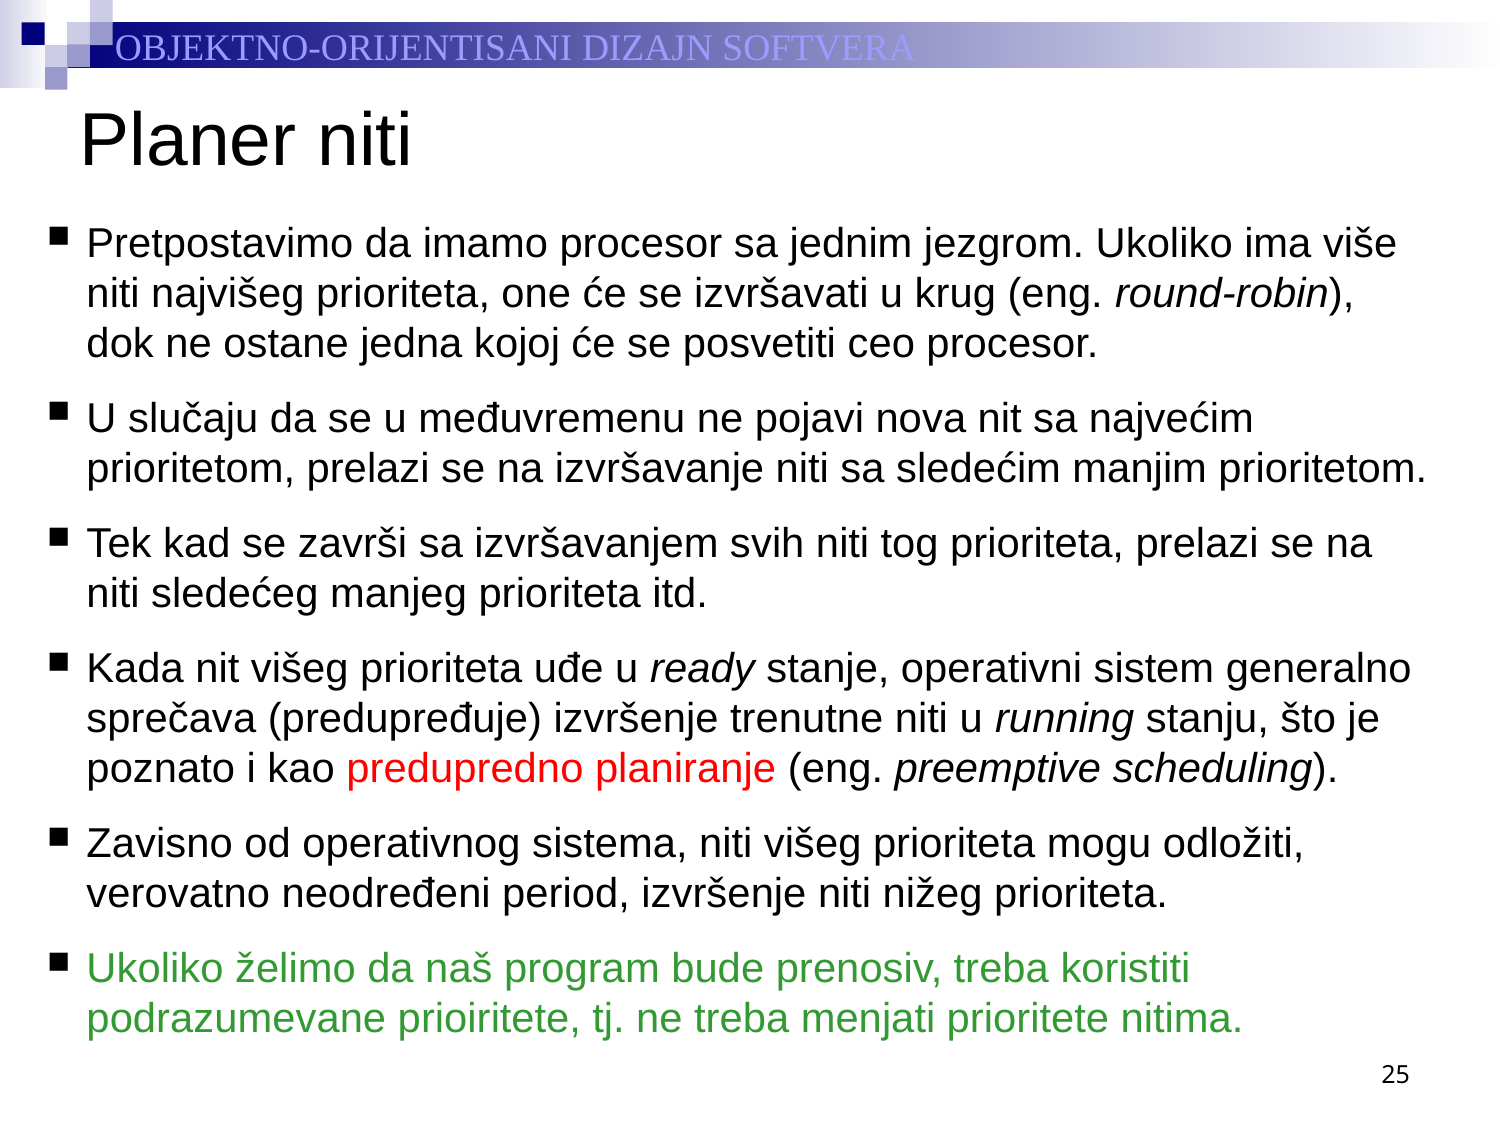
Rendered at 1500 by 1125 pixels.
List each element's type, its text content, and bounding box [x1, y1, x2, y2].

title Planer niti [64, 86, 455, 185]
text_box Pretpostavimo da imamo procesor sa jednim jezgrom. Ukoliko ima više niti najvišeg prioriteta, one će se izvršavati u krug (eng. round-robin), dok ne ostane jedna kojoj će se posvetiti ceo procesor. U slučaju da se u međuvremenu ne pojavi nova nit sa najvećim prioritetom, prelazi se na izvršavanje niti sa sledećim manjim prioritetom. Tek kad se završi sa izvršavanjem svih niti tog prioriteta, prelazi se na niti sledećeg manjeg prioriteta itd. Kada nit višeg prioriteta uđe u ready stanje, operativni sistem generalno sprečava (predupređuje) izvršenje trenutne niti u running stanju, što je poznato i kao predupredno planiranje (eng. preemptive scheduling). Zavisno od operativnog sistema, niti višeg prioriteta mogu odložiti, verovatno neodređeni period, izvršenje niti nižeg prioriteta. Ukoliko želimo da naš program bude prenosiv, treba koristiti podrazumevane prioiritete, tj. ne treba menjati prioritete nitima. [41, 207, 1436, 1059]
slide_number 25 [1074, 1024, 1426, 1101]
